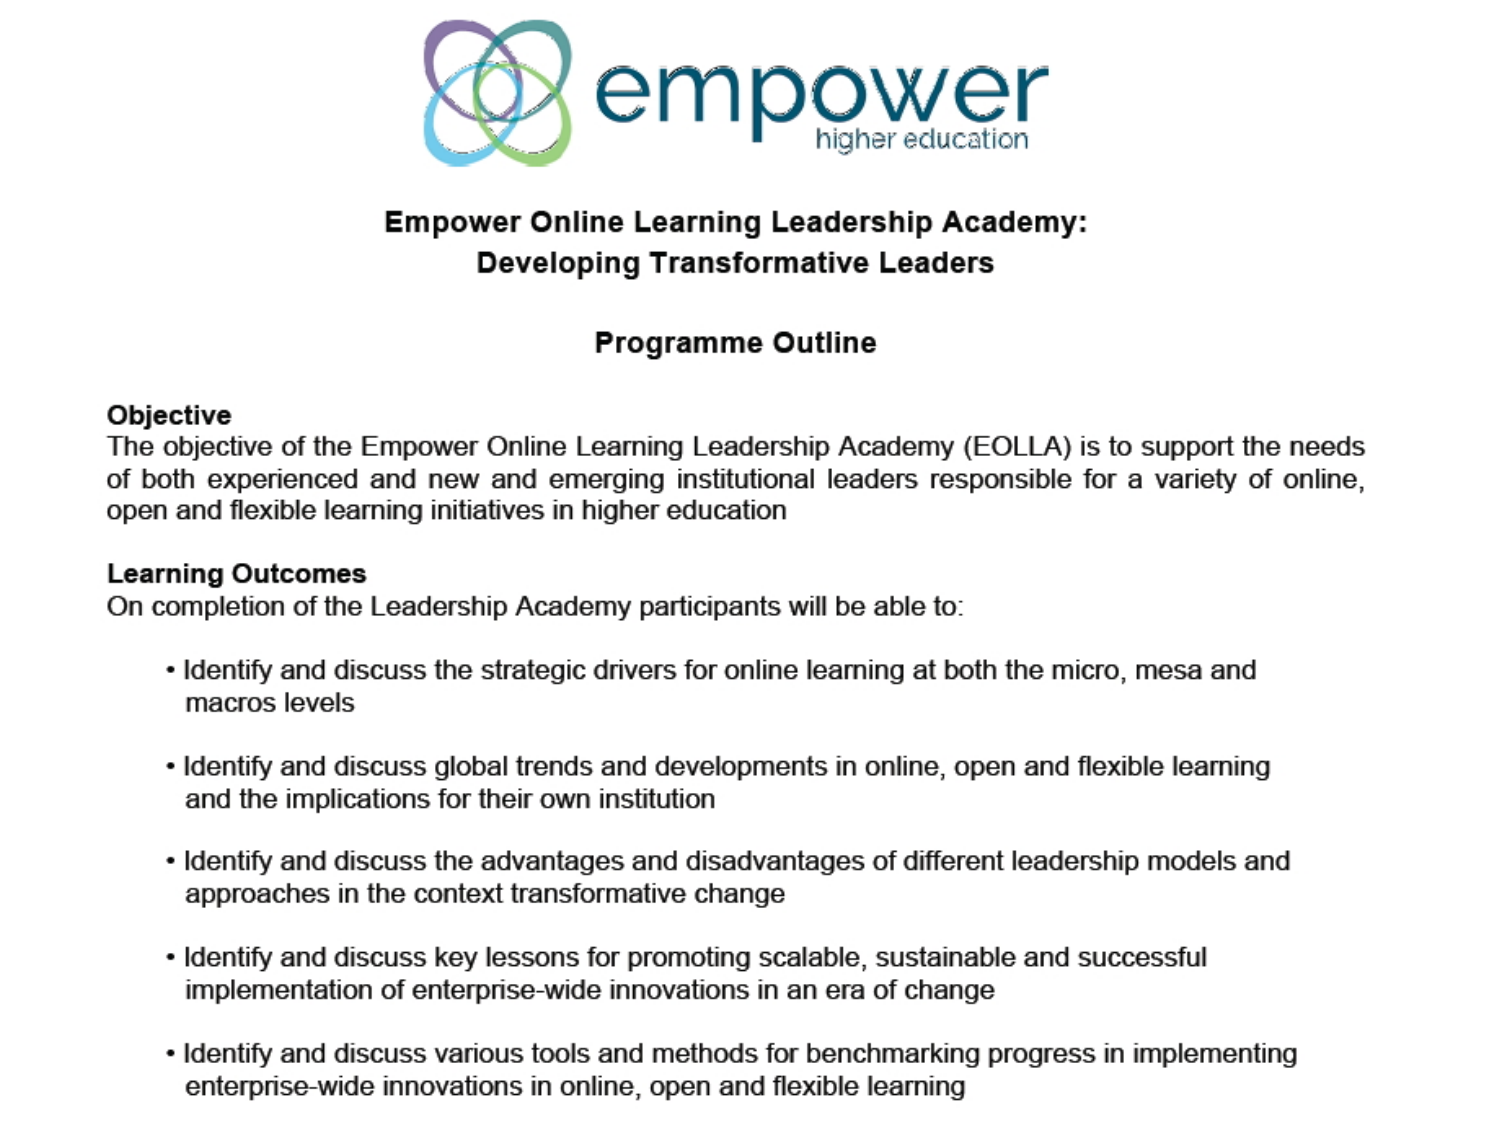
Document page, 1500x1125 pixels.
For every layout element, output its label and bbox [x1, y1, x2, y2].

picture [85, 0, 1412, 1125]
